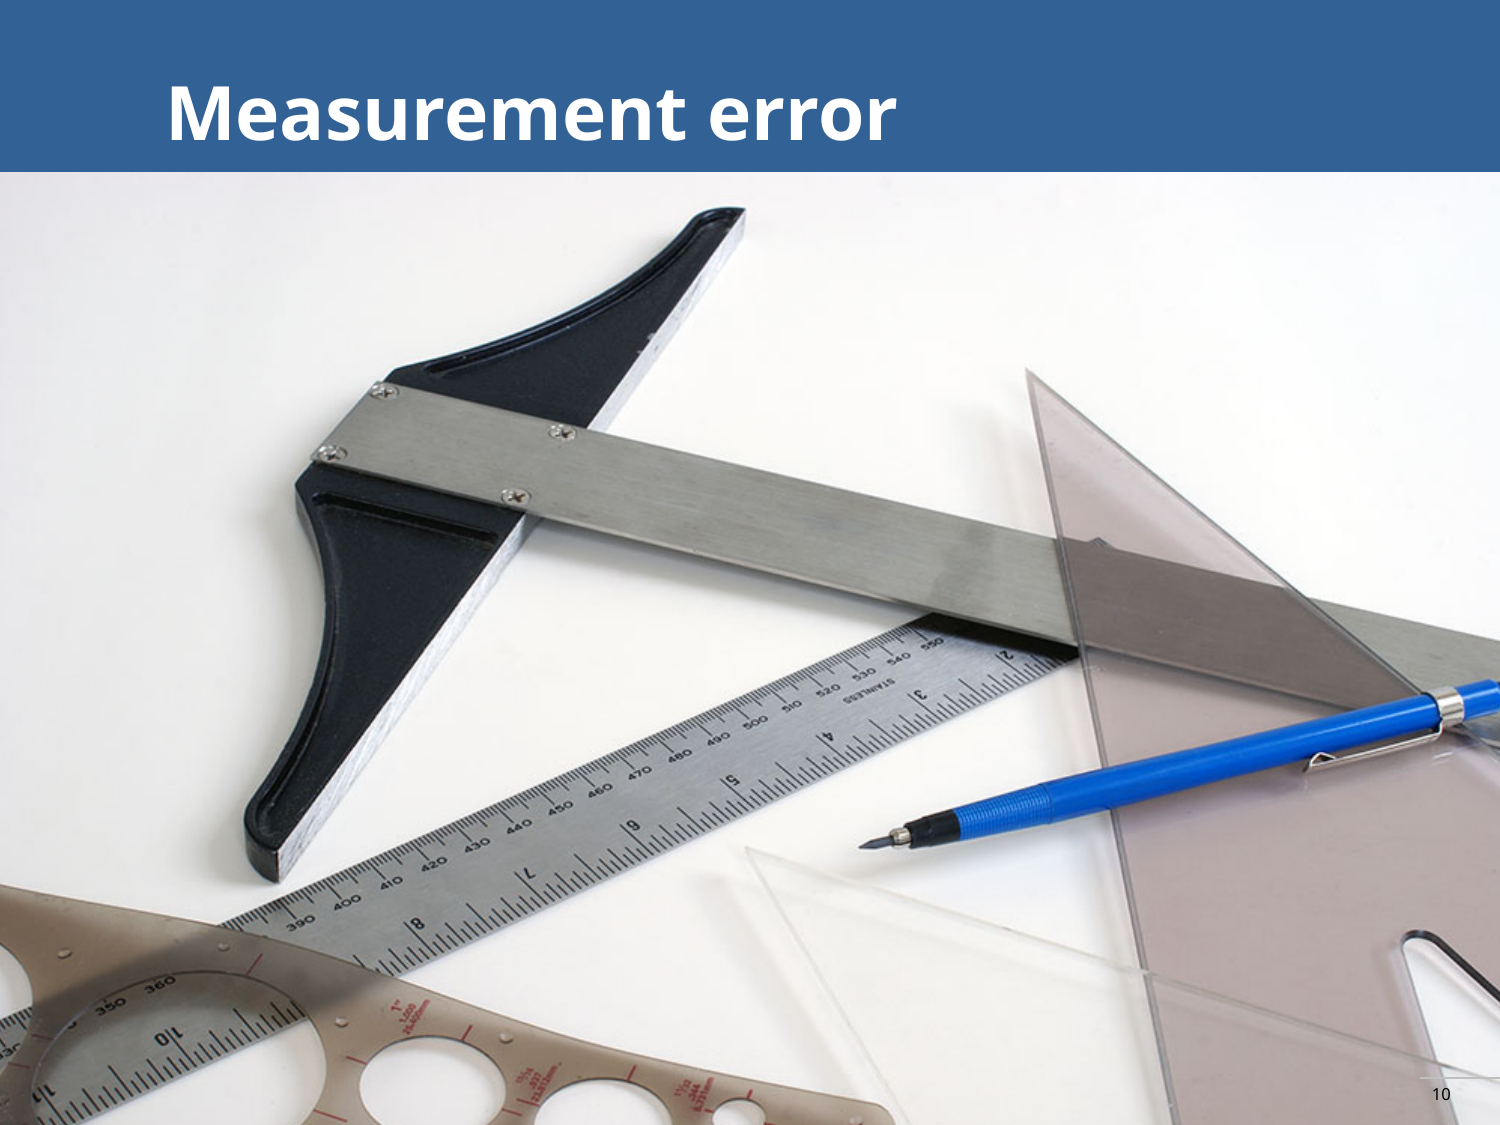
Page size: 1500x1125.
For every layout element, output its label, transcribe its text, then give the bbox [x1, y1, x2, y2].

picture [0, 0, 1500, 1125]
title Measurement error [150, 0, 1350, 171]
